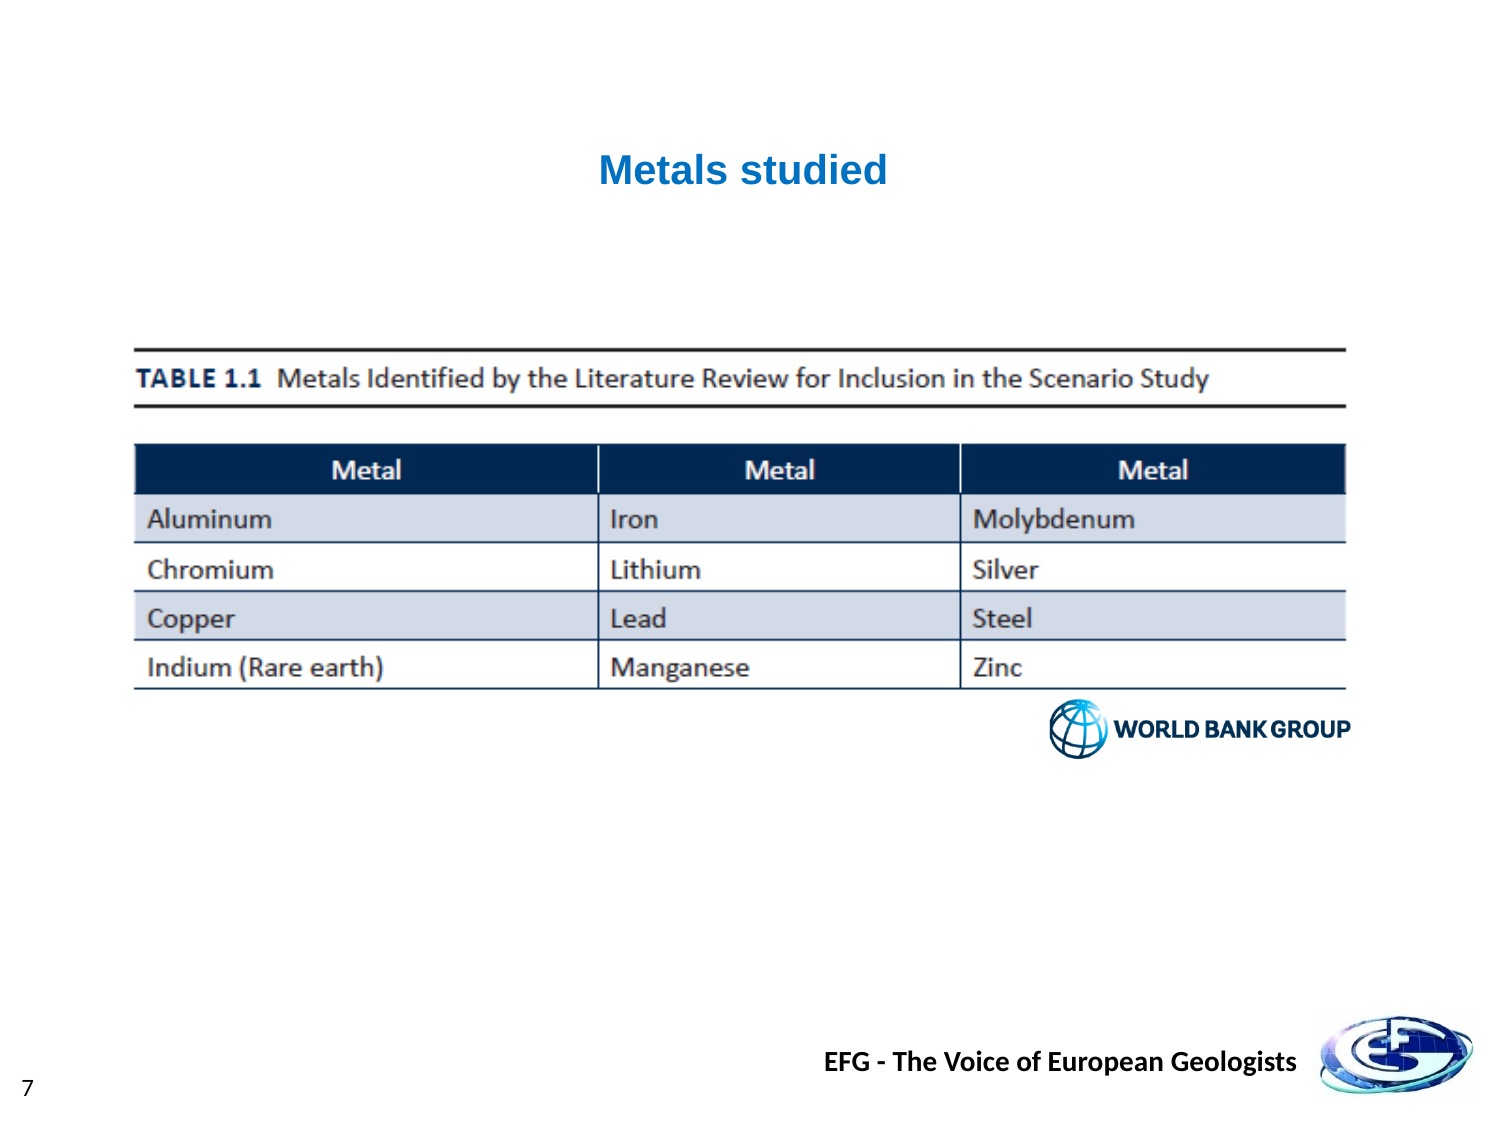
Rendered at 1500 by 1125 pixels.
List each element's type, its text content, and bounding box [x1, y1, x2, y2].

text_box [726, 1011, 1477, 1103]
text_box Metals studied [583, 135, 904, 201]
picture [123, 337, 1364, 764]
slide_number 7 [6, 1056, 357, 1117]
